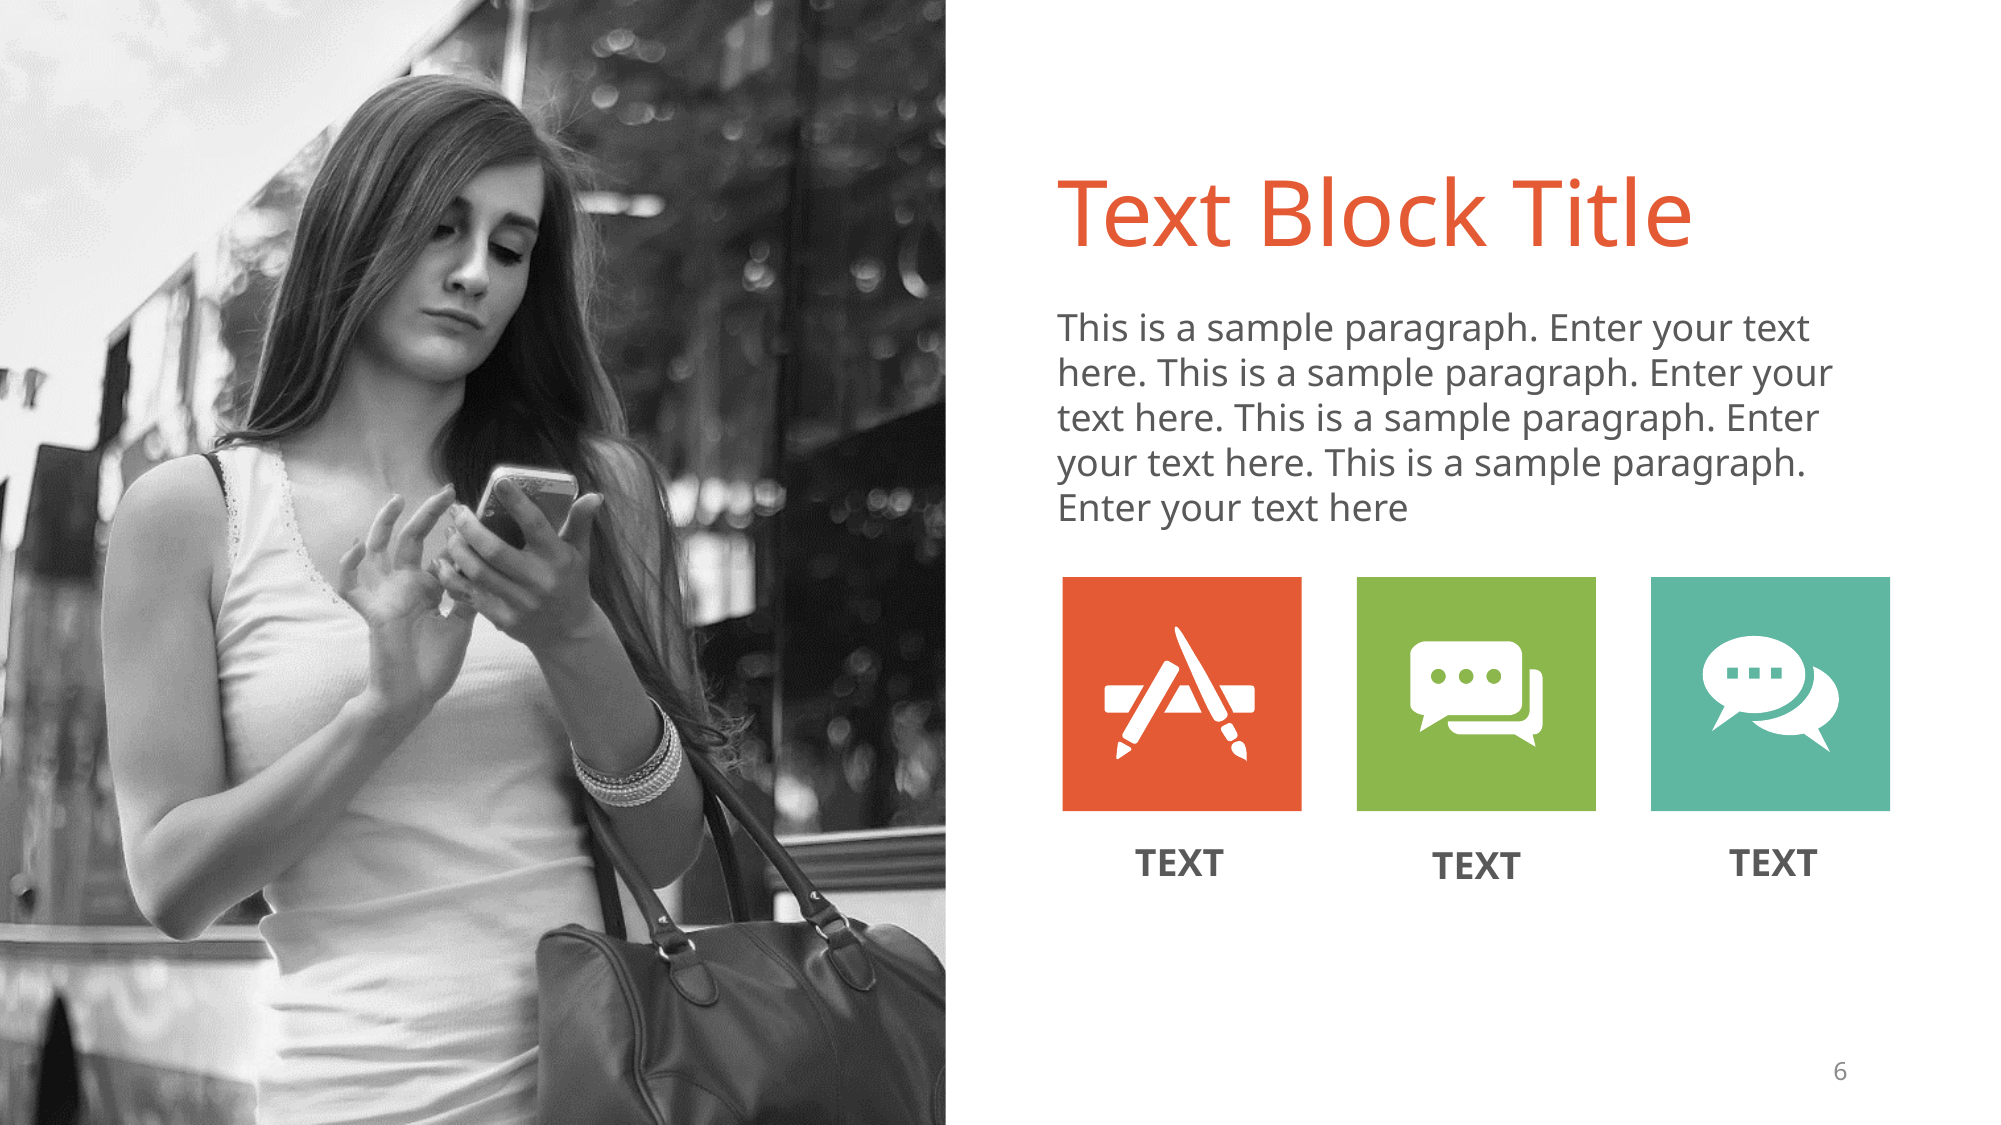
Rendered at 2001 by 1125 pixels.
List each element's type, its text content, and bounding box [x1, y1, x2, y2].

slide_number 6 [1412, 1042, 1863, 1103]
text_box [1042, 577, 1911, 895]
picture [0, 0, 946, 1125]
text_box Text Block Title [1041, 152, 1871, 266]
text_box This is a sample paragraph. Enter your text here. This is a sample paragraph. Enter your text here. This is a sample paragraph. Enter your text here. This is a sample paragraph. Enter your text here [1042, 296, 1903, 536]
